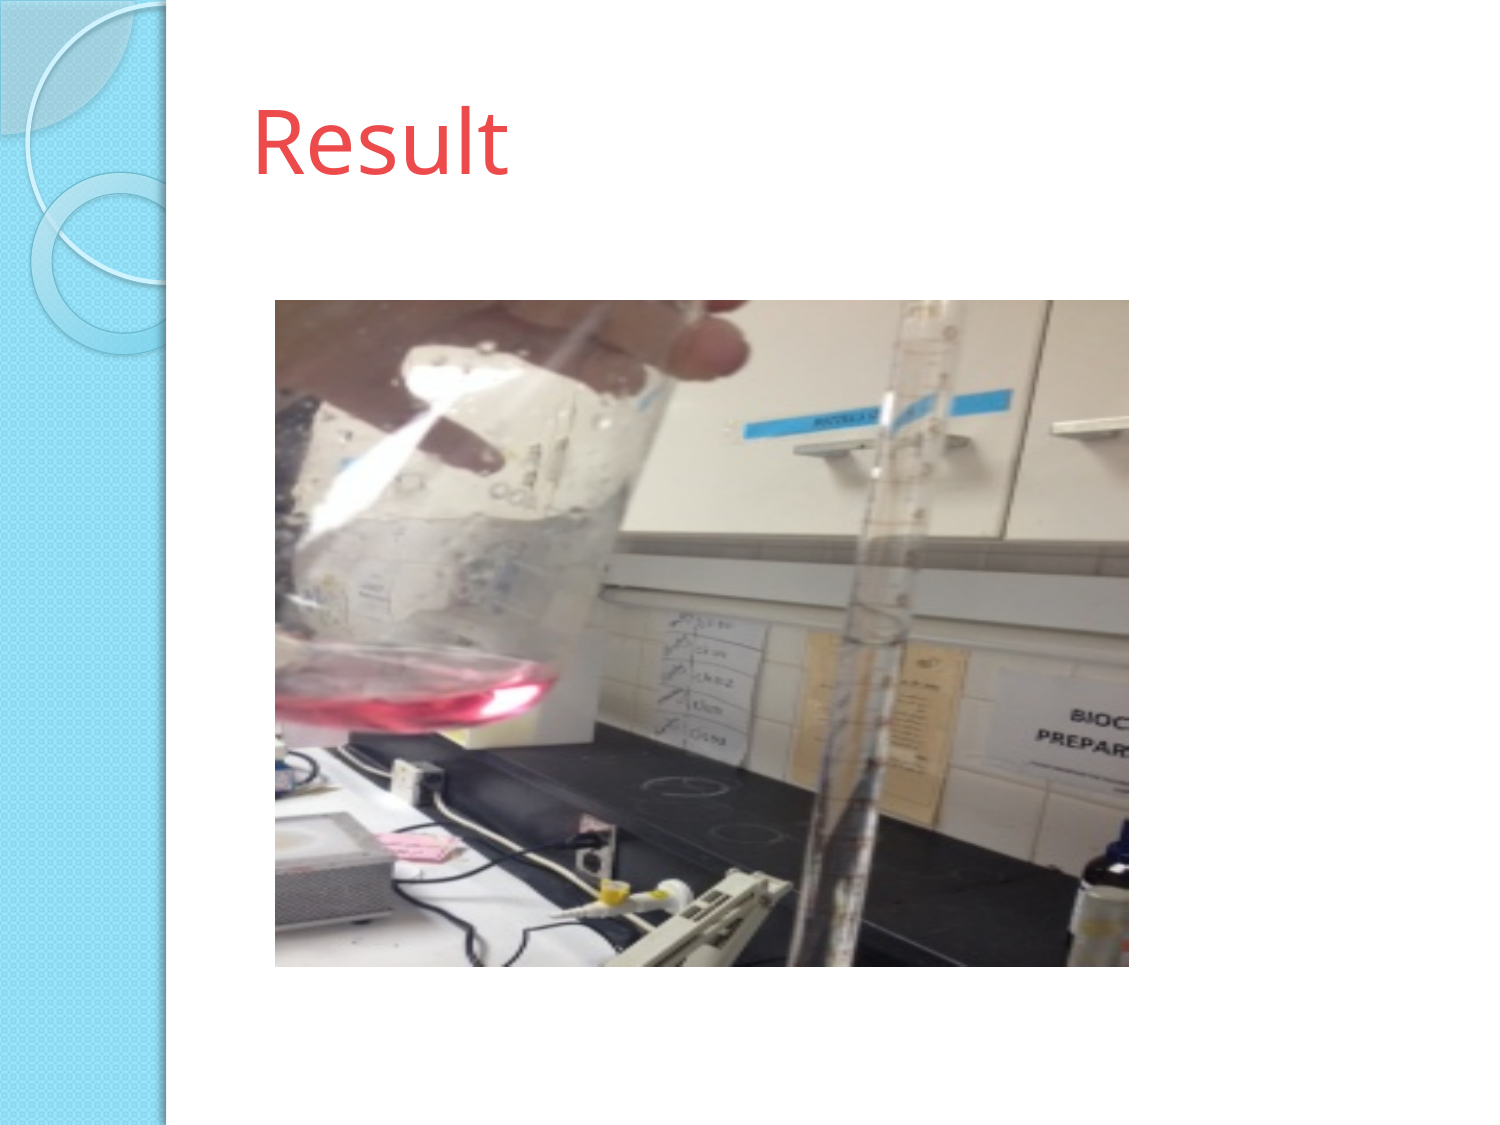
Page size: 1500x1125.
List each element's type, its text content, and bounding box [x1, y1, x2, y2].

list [274, 300, 1129, 968]
title Result [235, 45, 1466, 233]
